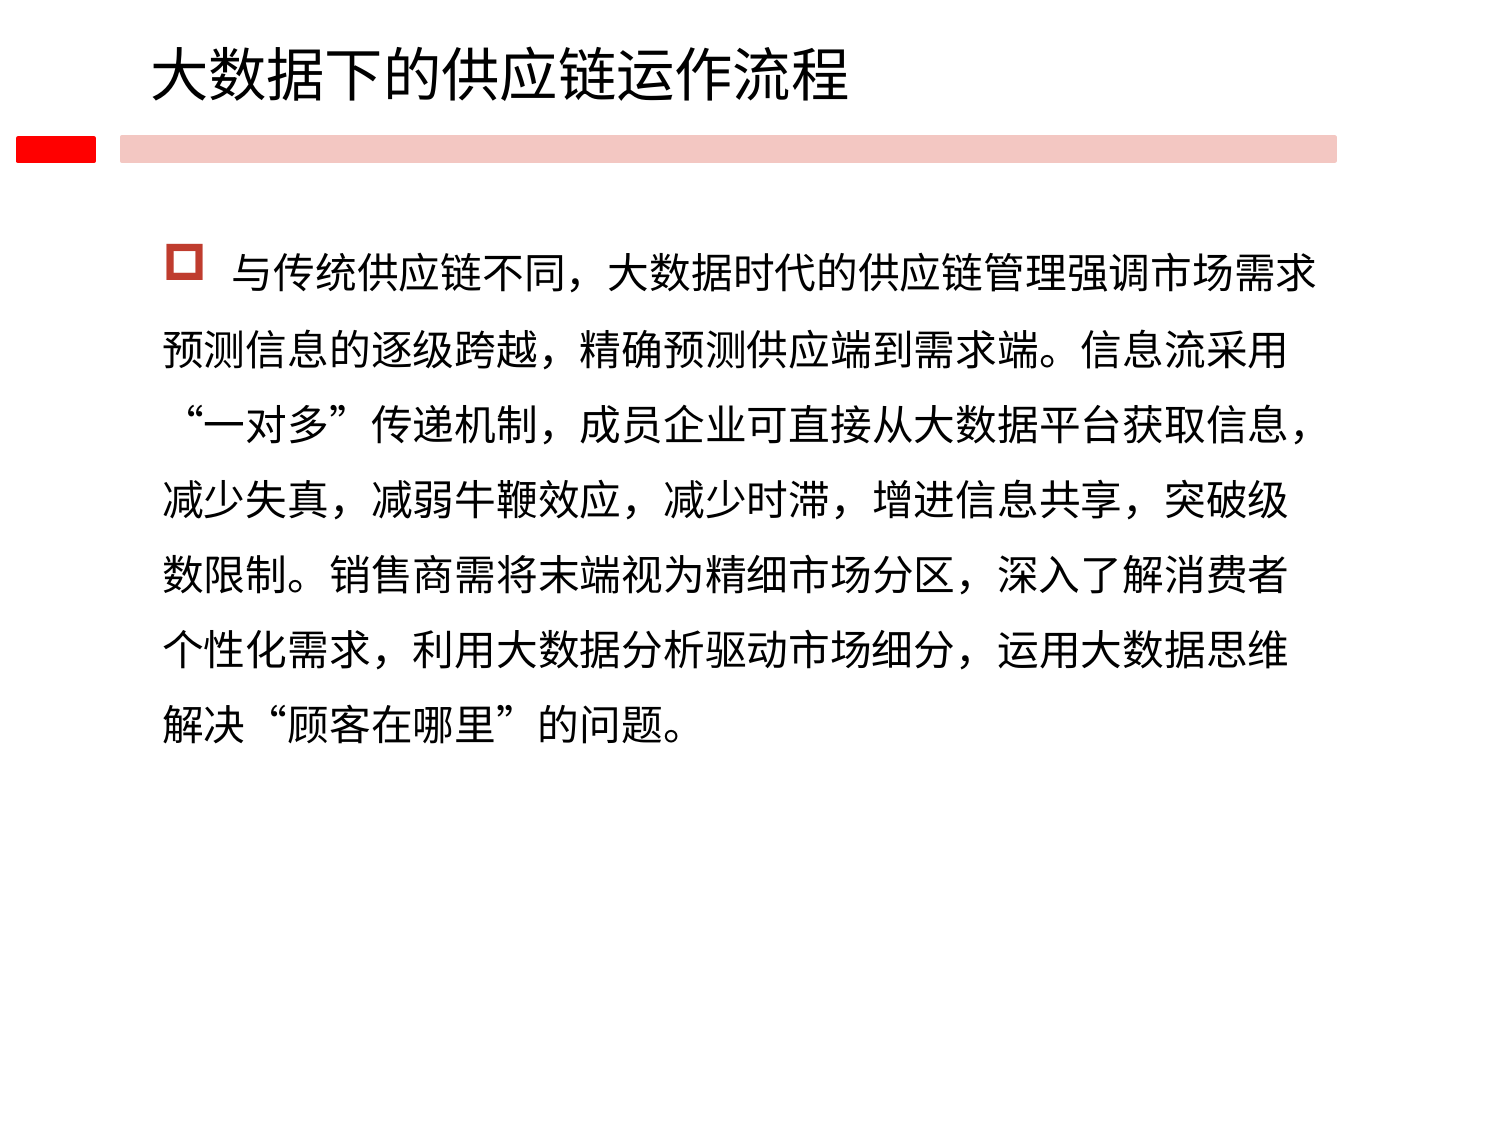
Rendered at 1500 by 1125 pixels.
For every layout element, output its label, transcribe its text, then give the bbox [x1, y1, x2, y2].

text_box 与传统供应链不同，大数据时代的供应链管理强调市场需求预测信息的逐级跨越，精确预测供应端到需求端。信息流采用“一对多”传递机制，成员企业可直接从大数据平台获取信息，减少失真，减弱牛鞭效应，减少时滞，增进信息共享，突破级数限制。销售商需将末端视为精细市场分区，深入了解消费者个性化需求，利用大数据分析驱动市场细分，运用大数据思维解决“顾客在哪里”的问题。 [147, 201, 1344, 926]
text_box 大数据下的供应链运作流程 [135, 30, 969, 116]
